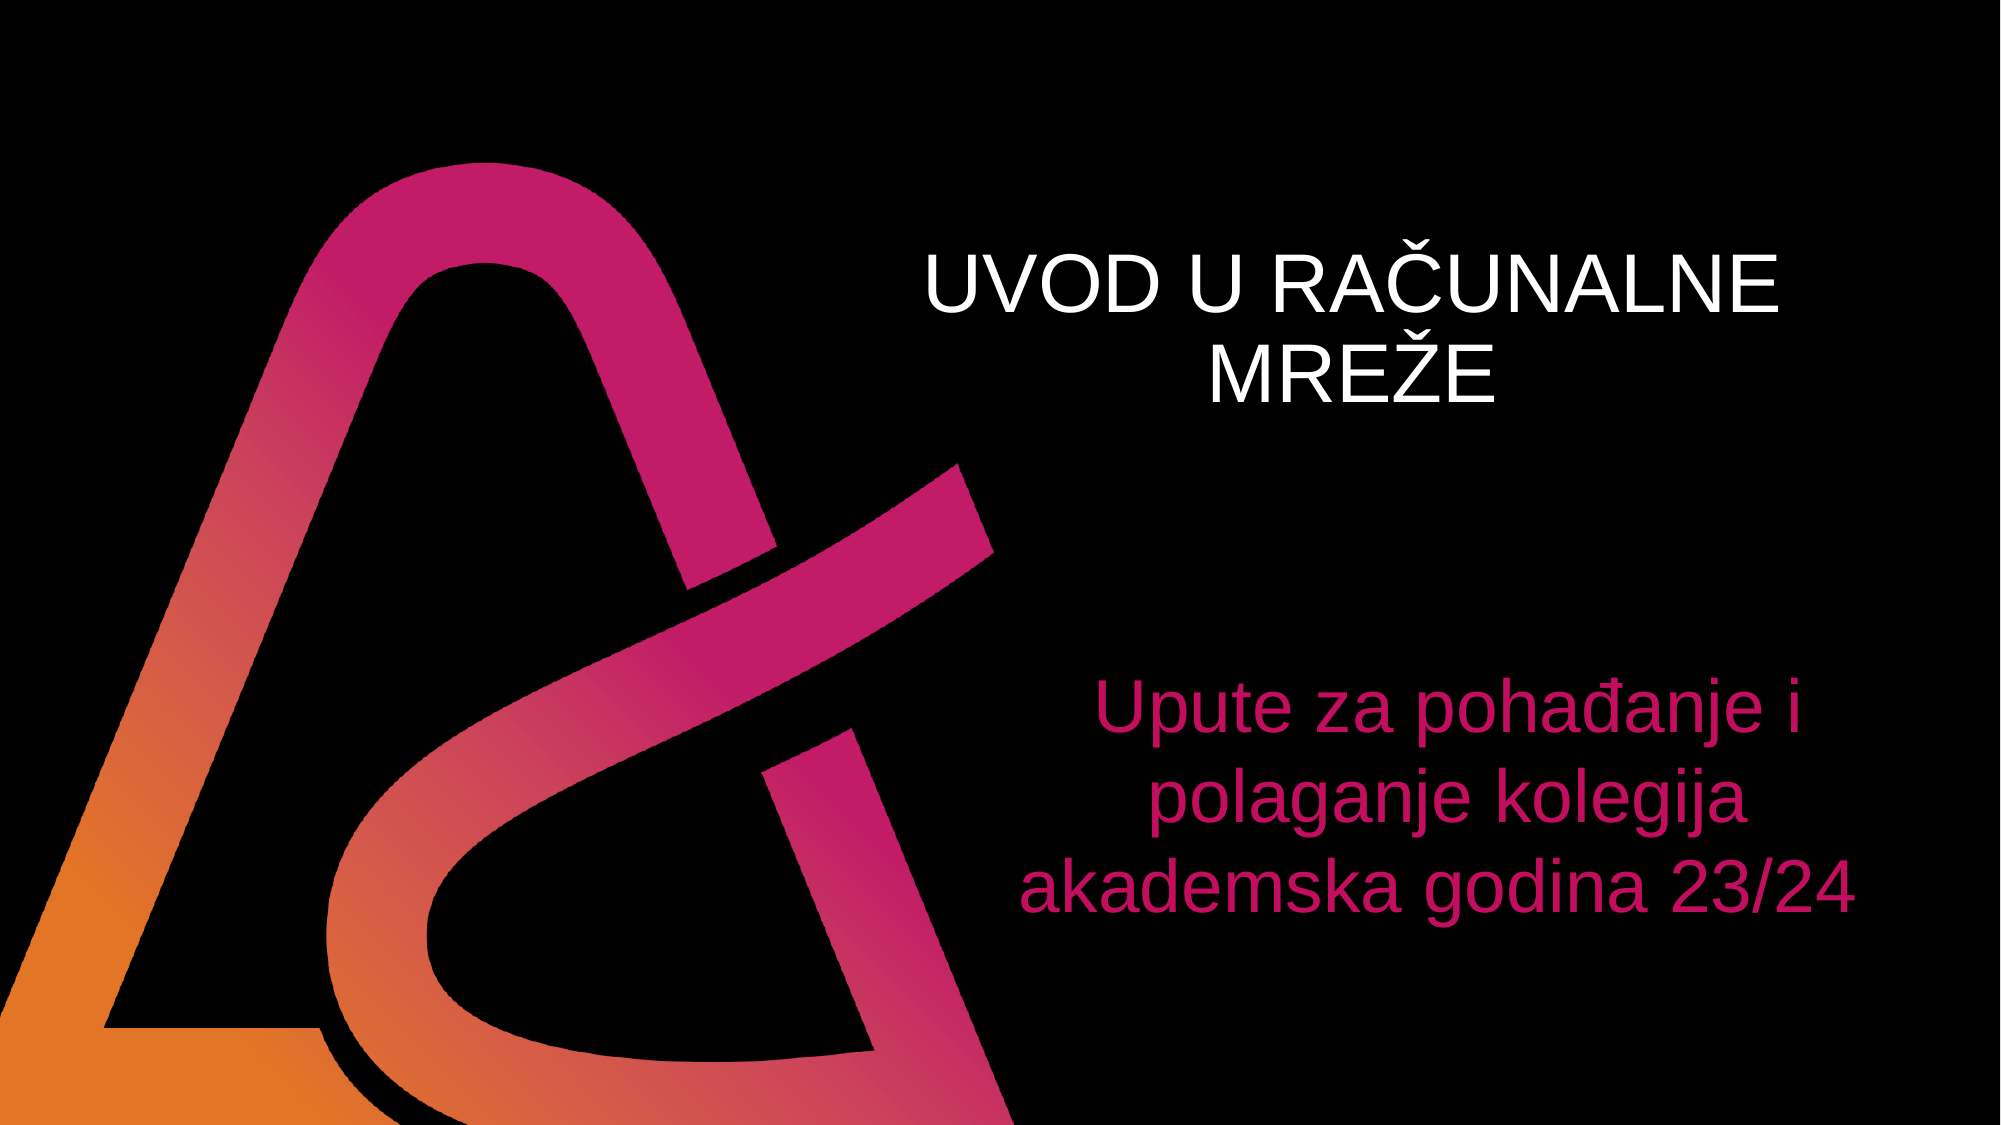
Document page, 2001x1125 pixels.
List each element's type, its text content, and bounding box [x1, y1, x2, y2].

text_box Upute za pohađanje i polaganje kolegija akademska godina 23/24 [988, 649, 1909, 935]
picture [0, 143, 1015, 1125]
title UVOD U RAČUNALNE MREŽE [835, 152, 1870, 509]
